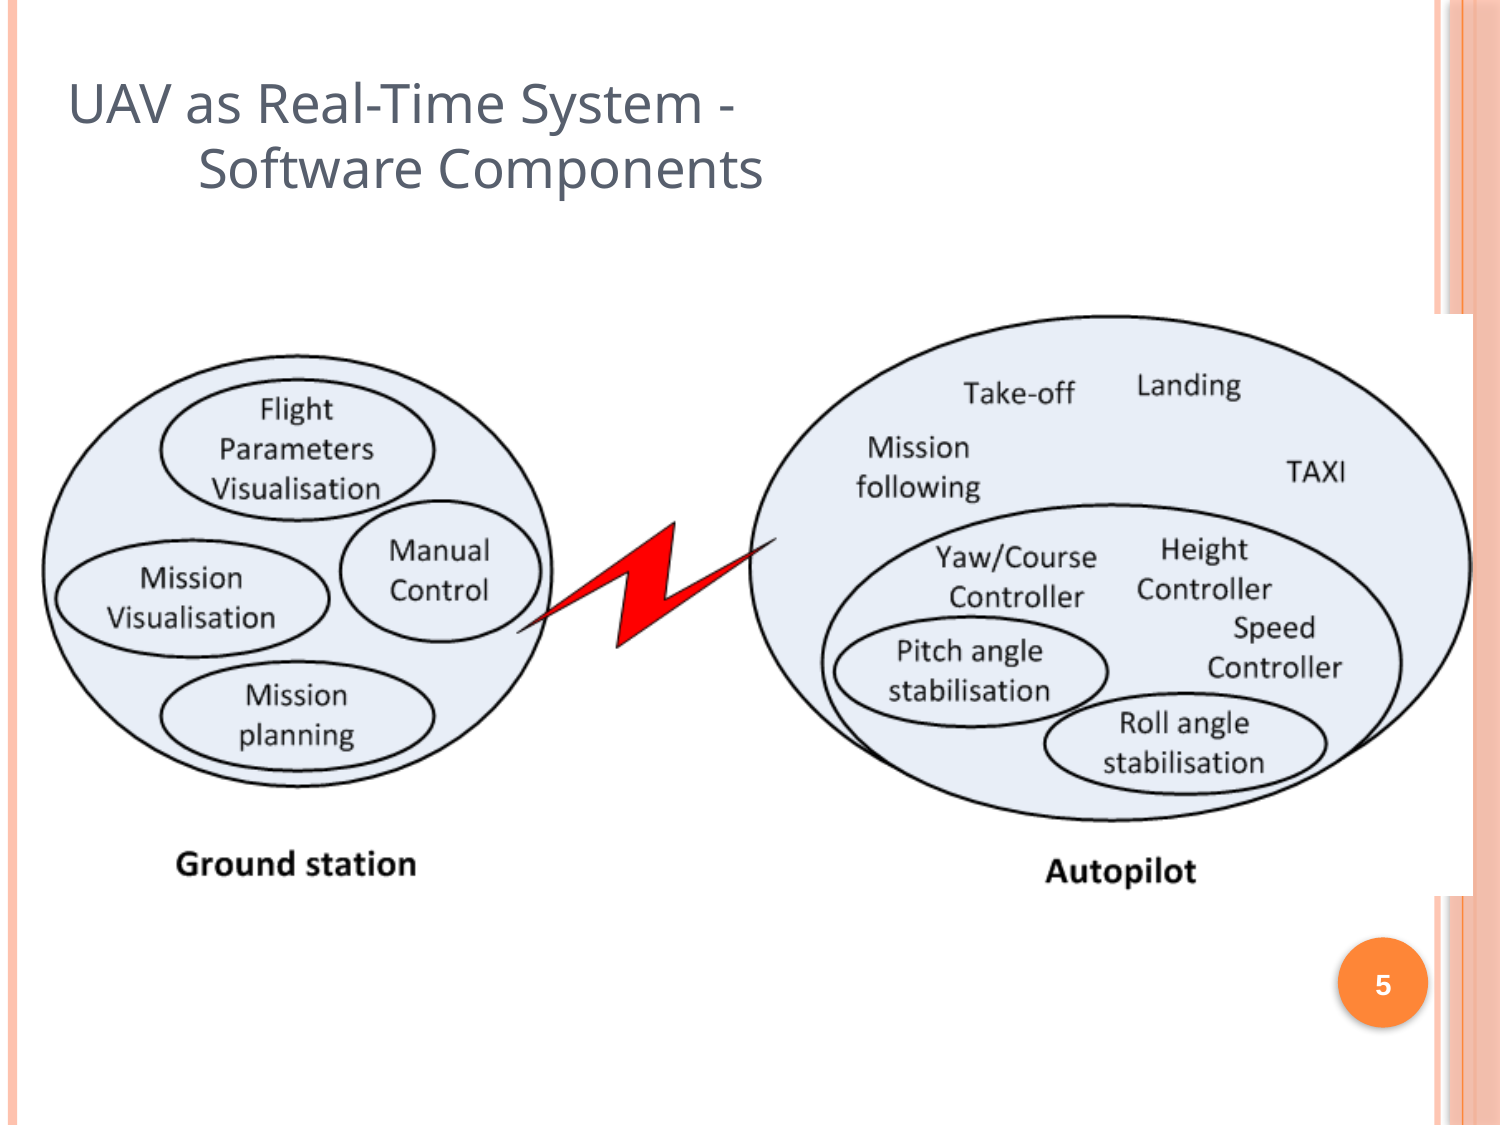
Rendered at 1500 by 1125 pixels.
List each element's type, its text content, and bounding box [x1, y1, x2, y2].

slide_number 5 [1333, 940, 1434, 1026]
picture [40, 313, 1473, 897]
title UAV as Real-Time System - Software Components [53, 19, 1459, 207]
